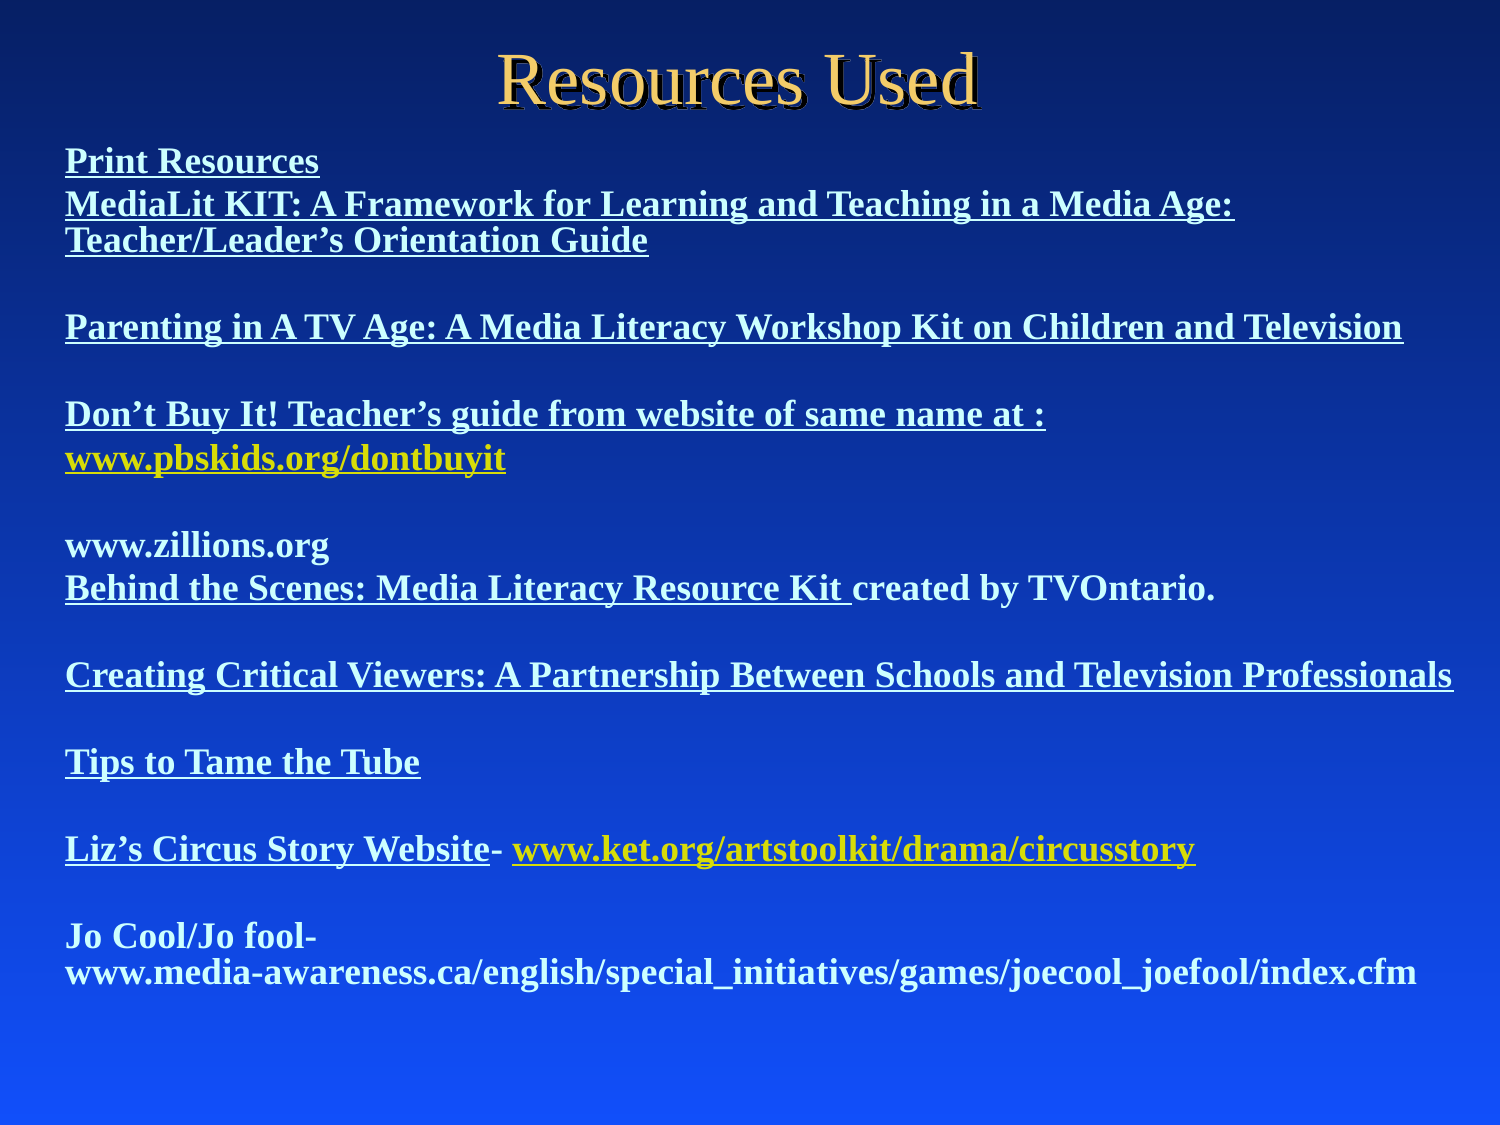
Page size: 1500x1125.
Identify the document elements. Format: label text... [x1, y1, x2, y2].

subtitle Print Resources MediaLit KIT: A Framework for Learning and Teaching in a Media Age: Teacher/Leader’s Orientation Guide Parenting in A TV Age: A Media Literacy Workshop Kit on Children and Television Don’t Buy It! Teacher’s guide from website of same name at : www.pbskids.org/dontbuyit www.zillions.org Behind the Scenes: Media Literacy Resource Kit created by TVOntario. Creating Critical Viewers: A Partnership Between Schools and Television Professionals Tips to Tame the Tube Liz’s Circus Story Website- www.ket.org/artstoolkit/drama/circusstory Jo Cool/Jo fool- www.media-awareness.ca/english/special_initiatives/games/joecool_joefool/index.cfm [49, 136, 1476, 1088]
title Resources Used [99, 11, 1376, 136]
